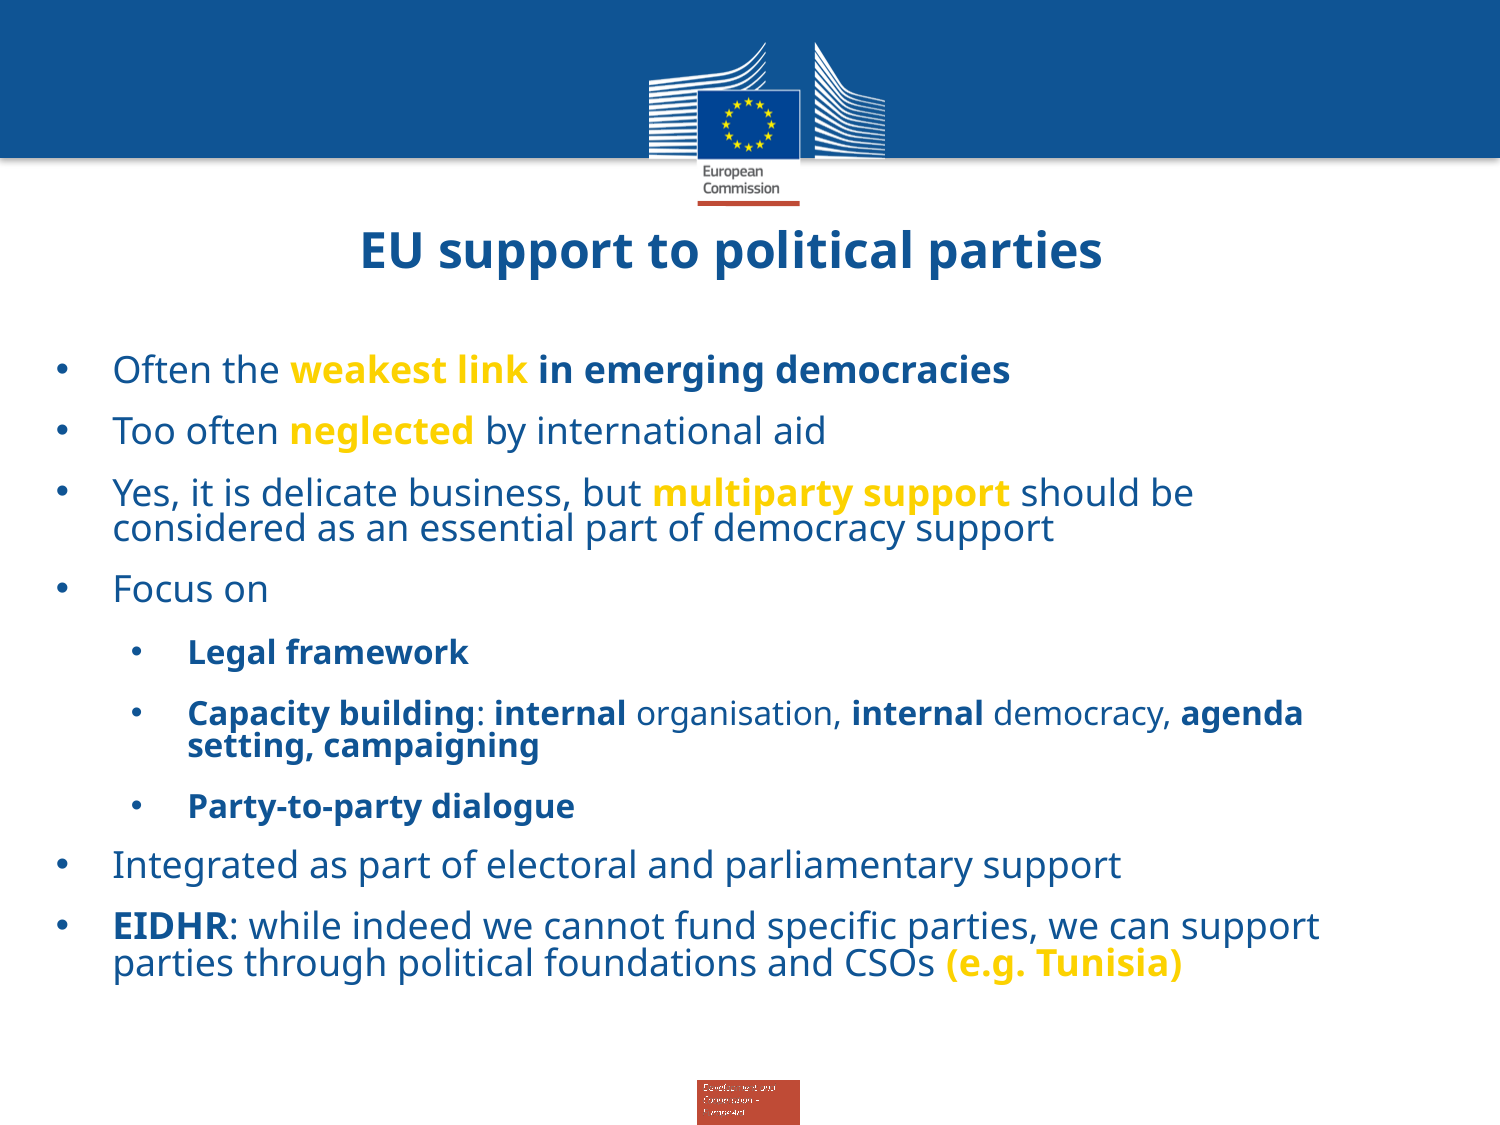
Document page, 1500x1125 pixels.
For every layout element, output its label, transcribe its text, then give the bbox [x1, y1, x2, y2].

picture [649, 42, 885, 208]
picture [698, 1113, 798, 1123]
text_box Often the weakest link in emerging democracies Too often neglected by international aid Yes, it is delicate business, but multiparty support should be considered as an essential part of democracy support Focus on Legal framework Capacity building: internal organisation, internal democracy, agenda setting, campaigning Party-to-party dialogue Integrated as part of electoral and parliamentary support EIDHR: while indeed we cannot fund specific parties, we can support parties through political foundations and CSOs (e.g. Tunisia) [41, 347, 1386, 1113]
text_box EU support to political parties [41, 211, 1436, 287]
